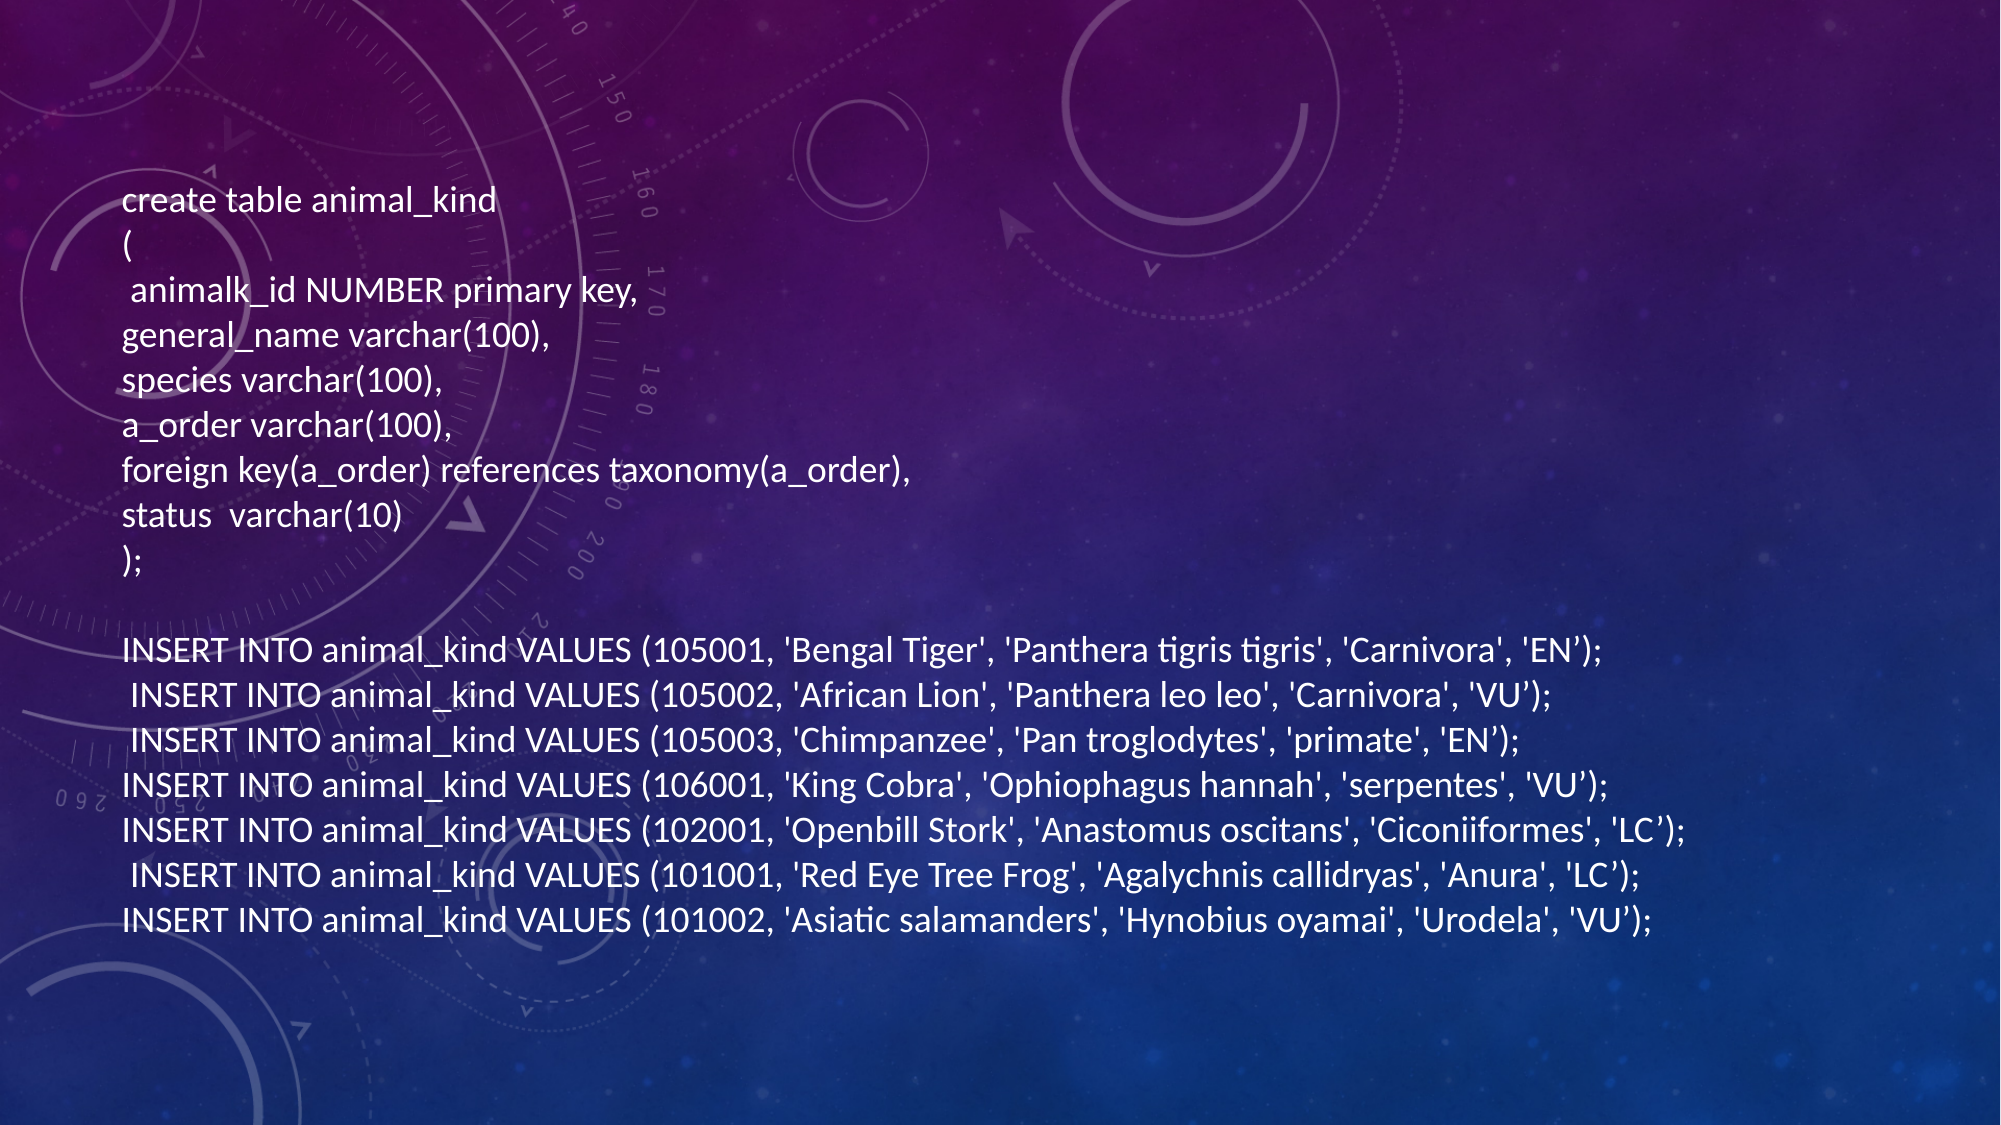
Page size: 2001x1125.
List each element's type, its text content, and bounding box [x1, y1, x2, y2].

text_box create table animal_kind ( animalk_id NUMBER primary key, general_name varchar(100), species varchar(100), a_order varchar(100), foreign key(a_order) references taxonomy(a_order), status varchar(10) ); INSERT INTO animal_kind VALUES (105001, 'Bengal Tiger', 'Panthera tigris tigris', 'Carnivora', 'EN’); INSERT INTO animal_kind VALUES (105002, 'African Lion', 'Panthera leo leo', 'Carnivora', 'VU’); INSERT INTO animal_kind VALUES (105003, 'Chimpanzee', 'Pan troglodytes', 'primate', 'EN’); INSERT INTO animal_kind VALUES (106001, 'King Cobra', 'Ophiophagus hannah', 'serpentes', 'VU’); INSERT INTO animal_kind VALUES (102001, 'Openbill Stork', 'Anastomus oscitans', 'Ciconiiformes', 'LC’); INSERT INTO animal_kind VALUES (101001, 'Red Eye Tree Frog', 'Agalychnis callidryas', 'Anura', 'LC’); INSERT INTO animal_kind VALUES (101002, 'Asiatic salamanders', 'Hynobius oyamai', 'Urodela', 'VU’); [106, 167, 1881, 947]
picture [0, 0, 2001, 1125]
